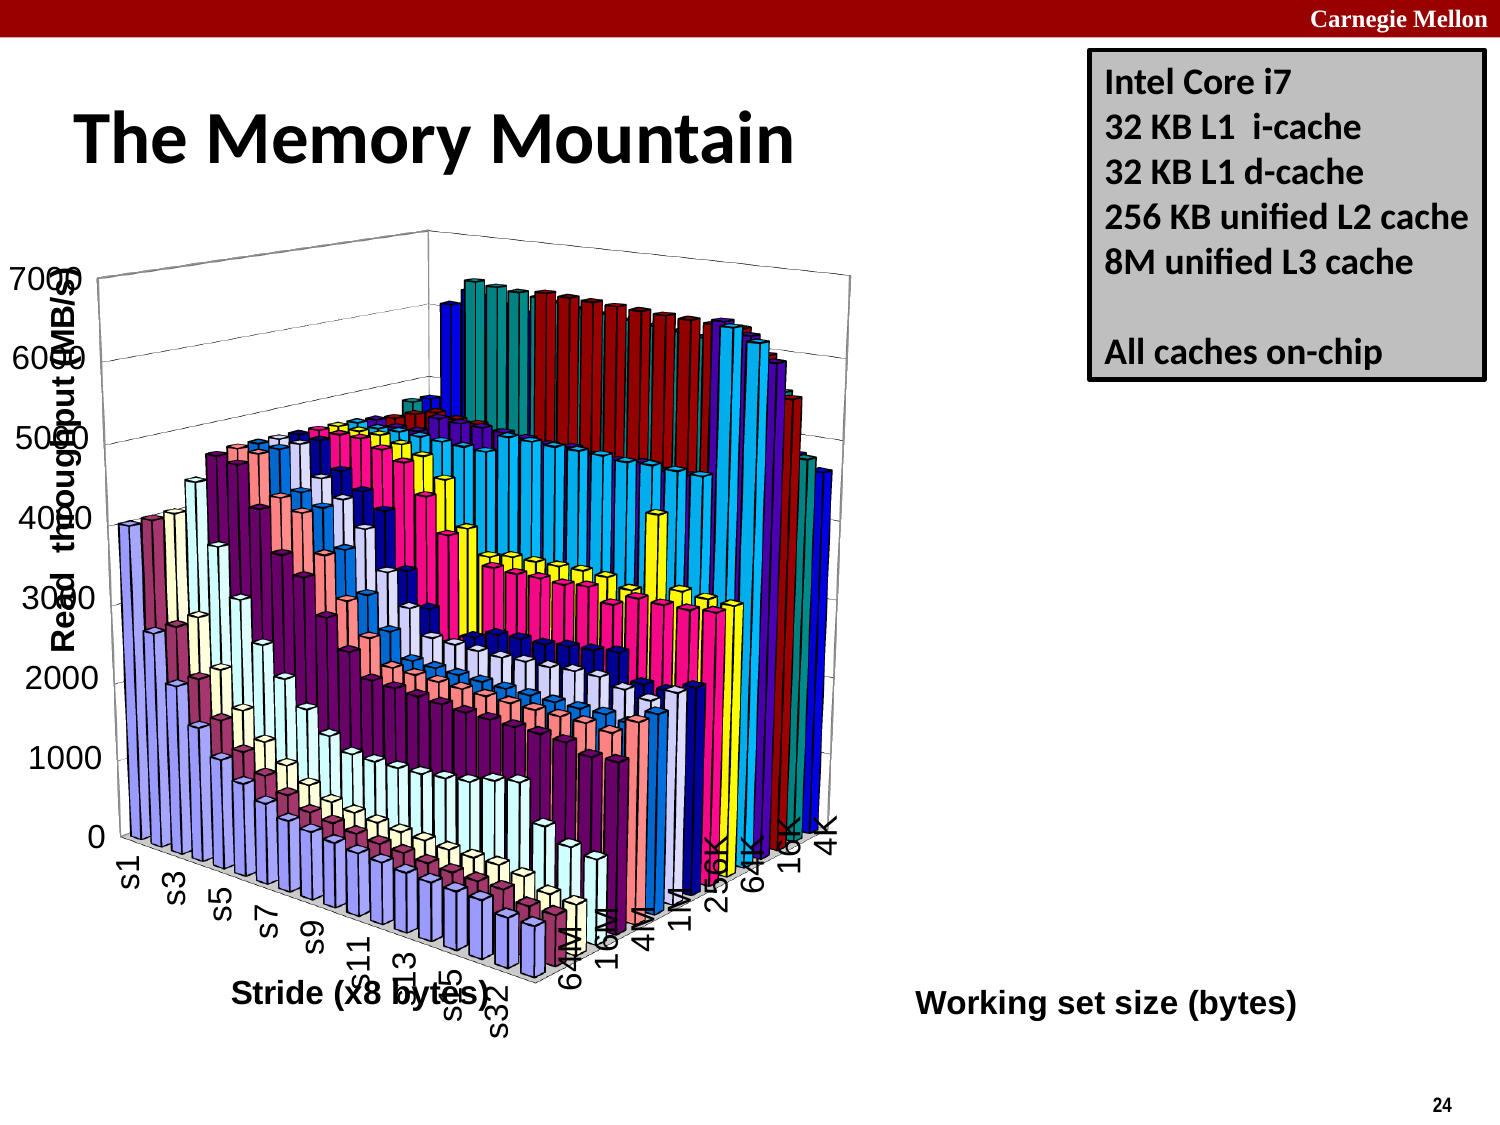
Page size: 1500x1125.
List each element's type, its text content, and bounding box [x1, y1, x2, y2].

title The Memory Mountain [58, 71, 851, 195]
chart [0, 196, 1305, 1125]
text_box Intel Core i7 32 KB L1 i-cache 32 KB L1 d-cache 256 KB unified L2 cache 8M unified L3 cache All caches on-chip [1089, 49, 1485, 380]
